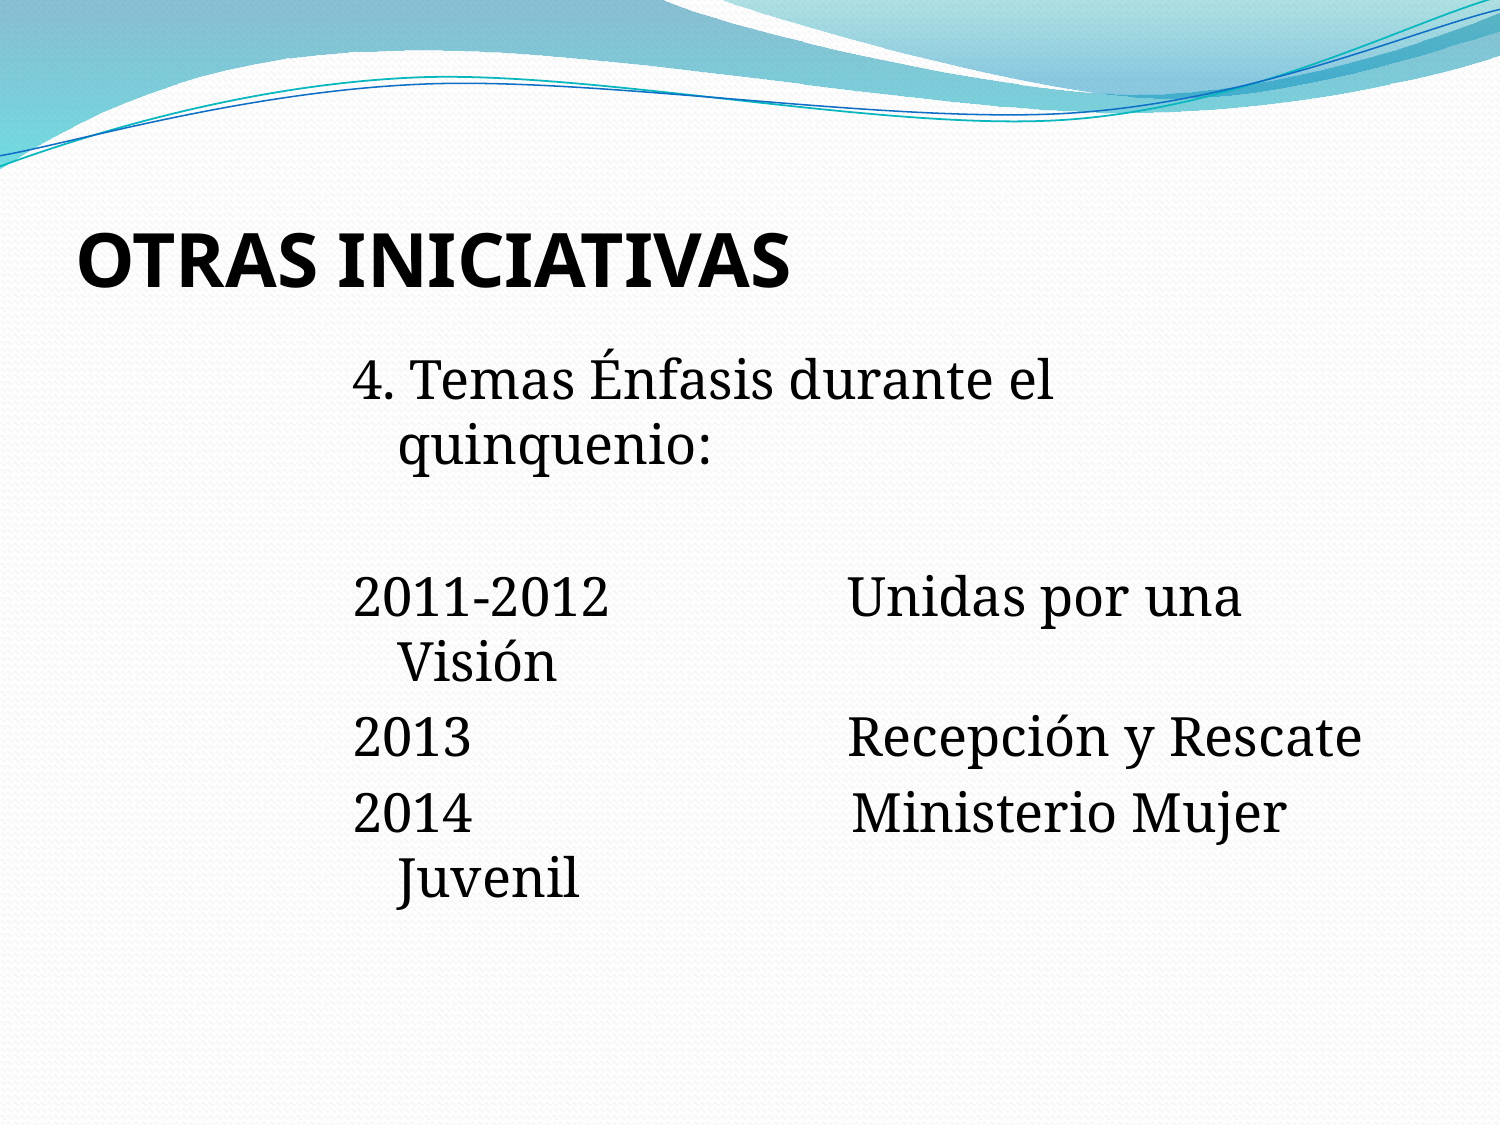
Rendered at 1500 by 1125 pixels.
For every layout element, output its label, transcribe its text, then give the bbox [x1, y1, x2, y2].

title OTRAS INICIATIVAS [75, 115, 1425, 303]
list 4. Temas Énfasis durante el quinquenio: 2011-2012 Unidas por una Visión 2013 Recepción y Rescate 2014 Ministerio Mujer Juvenil [337, 338, 1388, 1046]
